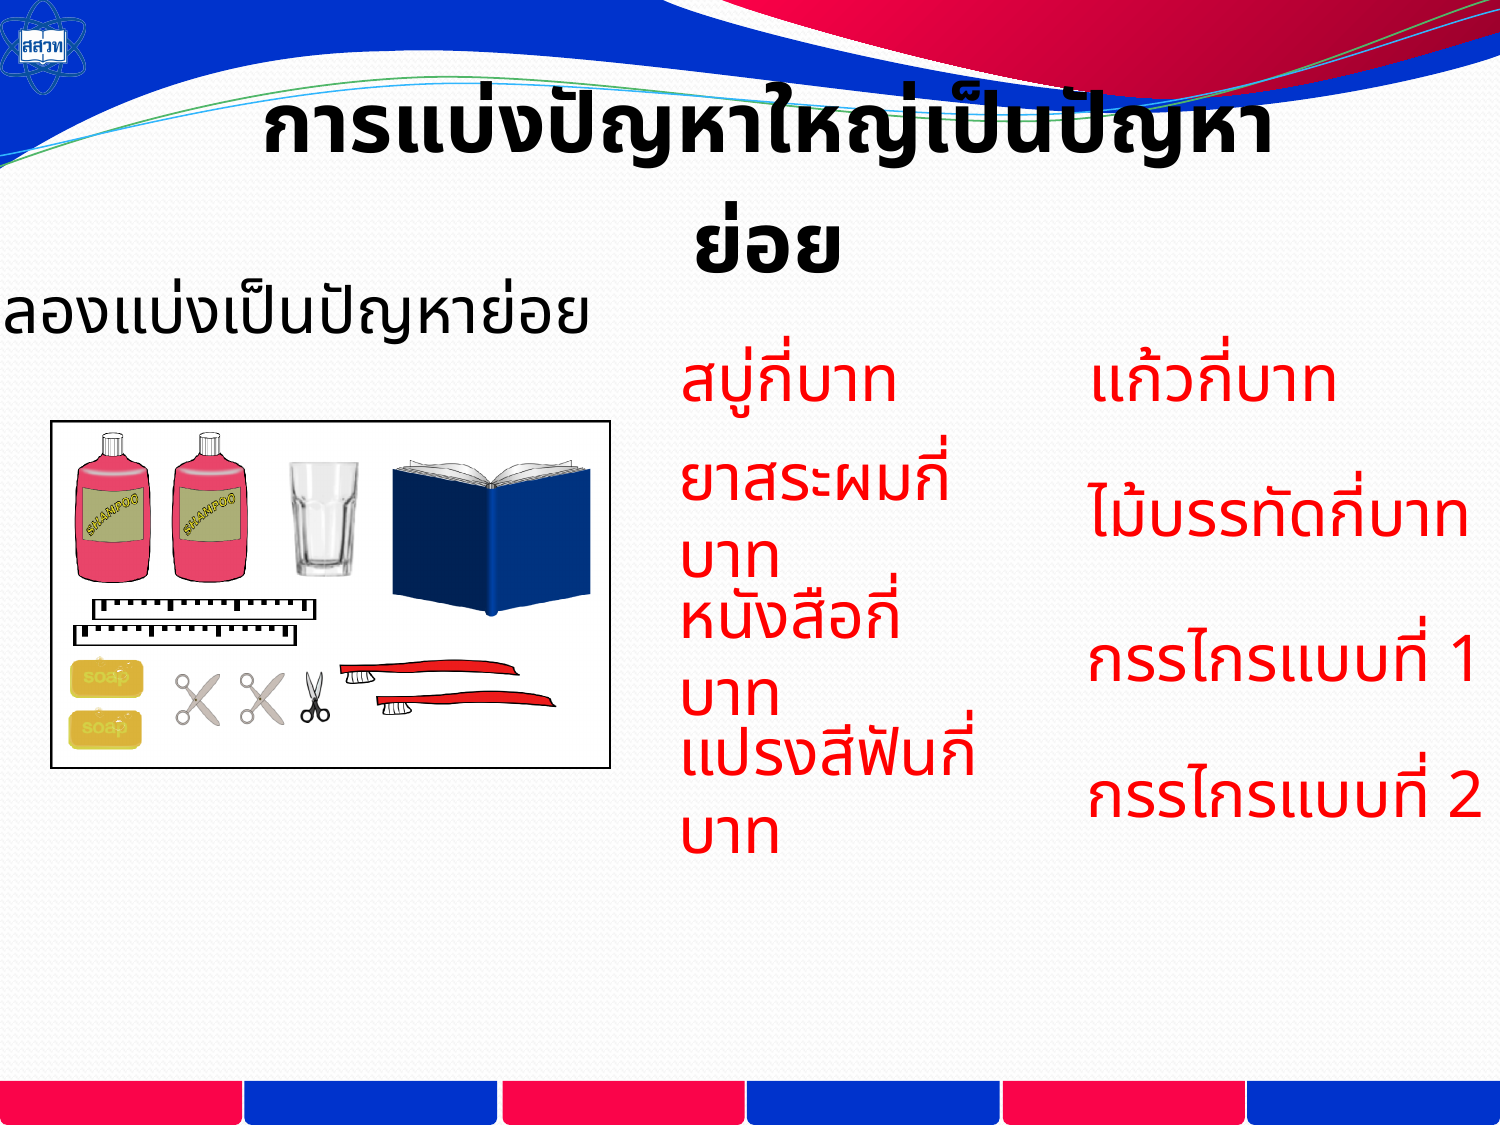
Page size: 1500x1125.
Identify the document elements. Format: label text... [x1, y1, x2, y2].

text_box กรรไกรแบบที่ 2 กี่บาท [1080, 746, 1500, 836]
picture [0, 0, 86, 95]
text_box ไม้บรรทัดกี่บาท [1083, 466, 1500, 556]
text_box ลองแบ่งเป็นปัญหาย่อย [0, 263, 599, 353]
text_box แปรงสีฟันกี่บาท [672, 705, 1019, 872]
text_box สบู่กี่บาท [674, 331, 1012, 421]
text_box กรรไกรแบบที่ 1 กี่บาท [1080, 610, 1500, 701]
text_box ยาสระผมกี่บาท [672, 429, 1022, 597]
text_box การแบ่งปัญหาใหญ่เป็นปัญหาย่อย [230, 43, 1307, 295]
text_box แก้วกี่บาท [1083, 331, 1500, 421]
picture [50, 420, 611, 769]
text_box หนังสือกี่บาท [672, 567, 986, 705]
